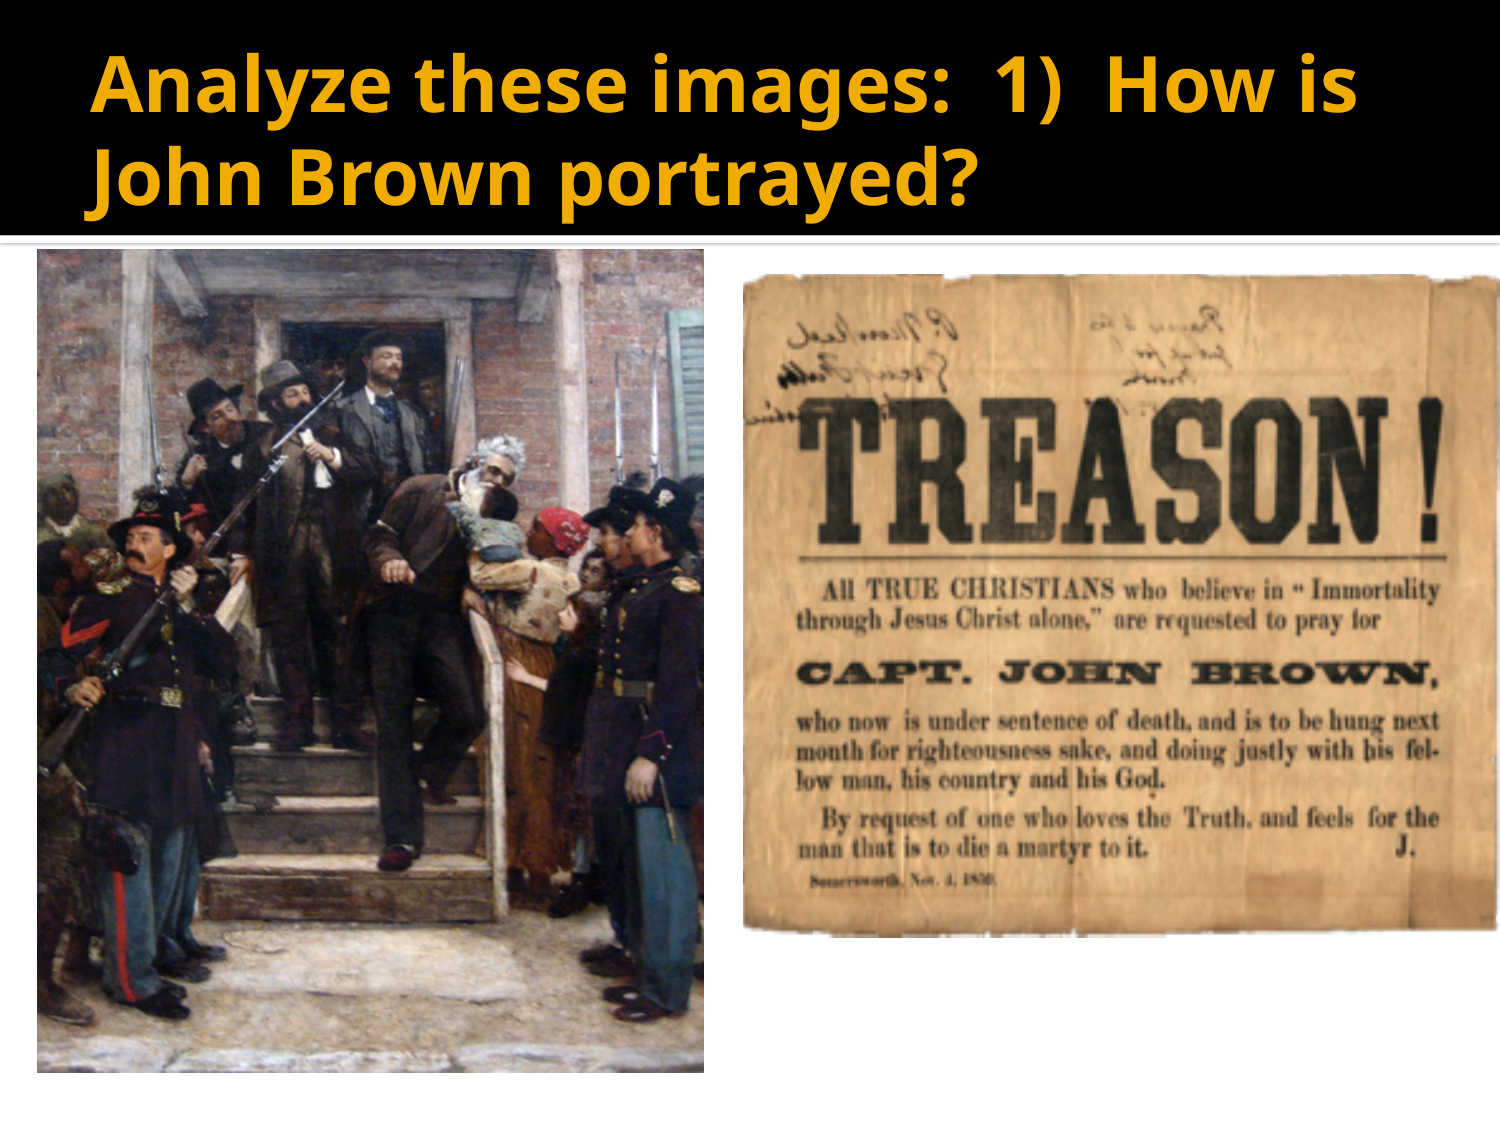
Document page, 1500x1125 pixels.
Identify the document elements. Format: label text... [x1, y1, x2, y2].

title Analyze these images: 1) How is John Brown portrayed? [75, 24, 1425, 231]
picture [743, 274, 1500, 938]
picture [37, 249, 704, 1073]
